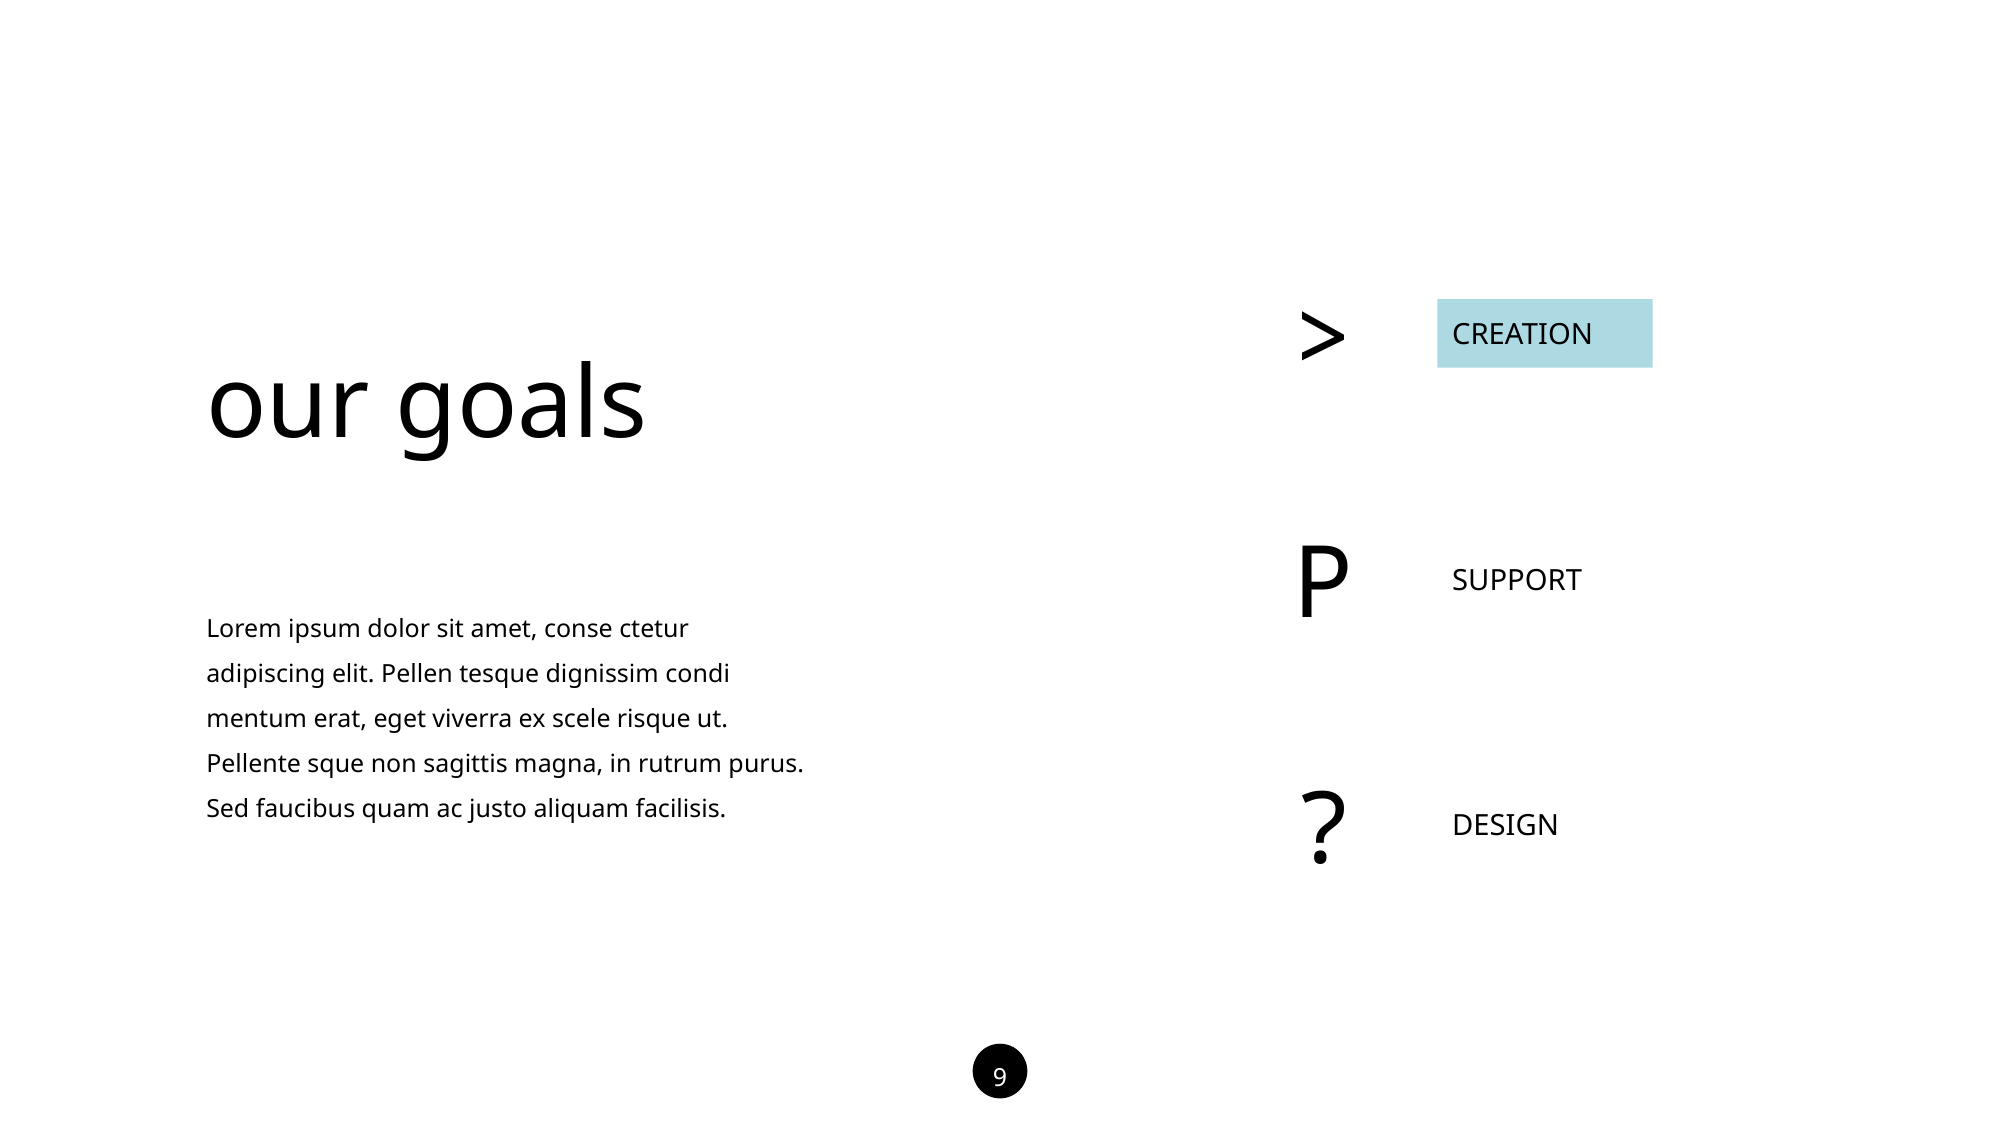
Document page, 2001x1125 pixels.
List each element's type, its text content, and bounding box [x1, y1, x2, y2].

text_box our goals [191, 330, 742, 465]
text_box 9 [962, 1039, 1038, 1099]
text_box SUPPORT [1437, 553, 1616, 604]
text_box DESIGN [1437, 798, 1616, 849]
text_box ? [1263, 755, 1385, 891]
text_box > [1263, 265, 1385, 400]
text_box Lorem ipsum dolor sit amet, conse ctetur adipiscing elit. Pellen tesque dignissim condi mentum erat, eget viverra ex scele risque ut. Pellente sque non sagittis magna, in rutrum purus. Sed faucibus quam ac justo aliquam facilisis. [191, 590, 829, 830]
text_box P [1263, 510, 1385, 646]
text_box CREATION [1437, 308, 1616, 358]
text_box [1436, 298, 1654, 369]
